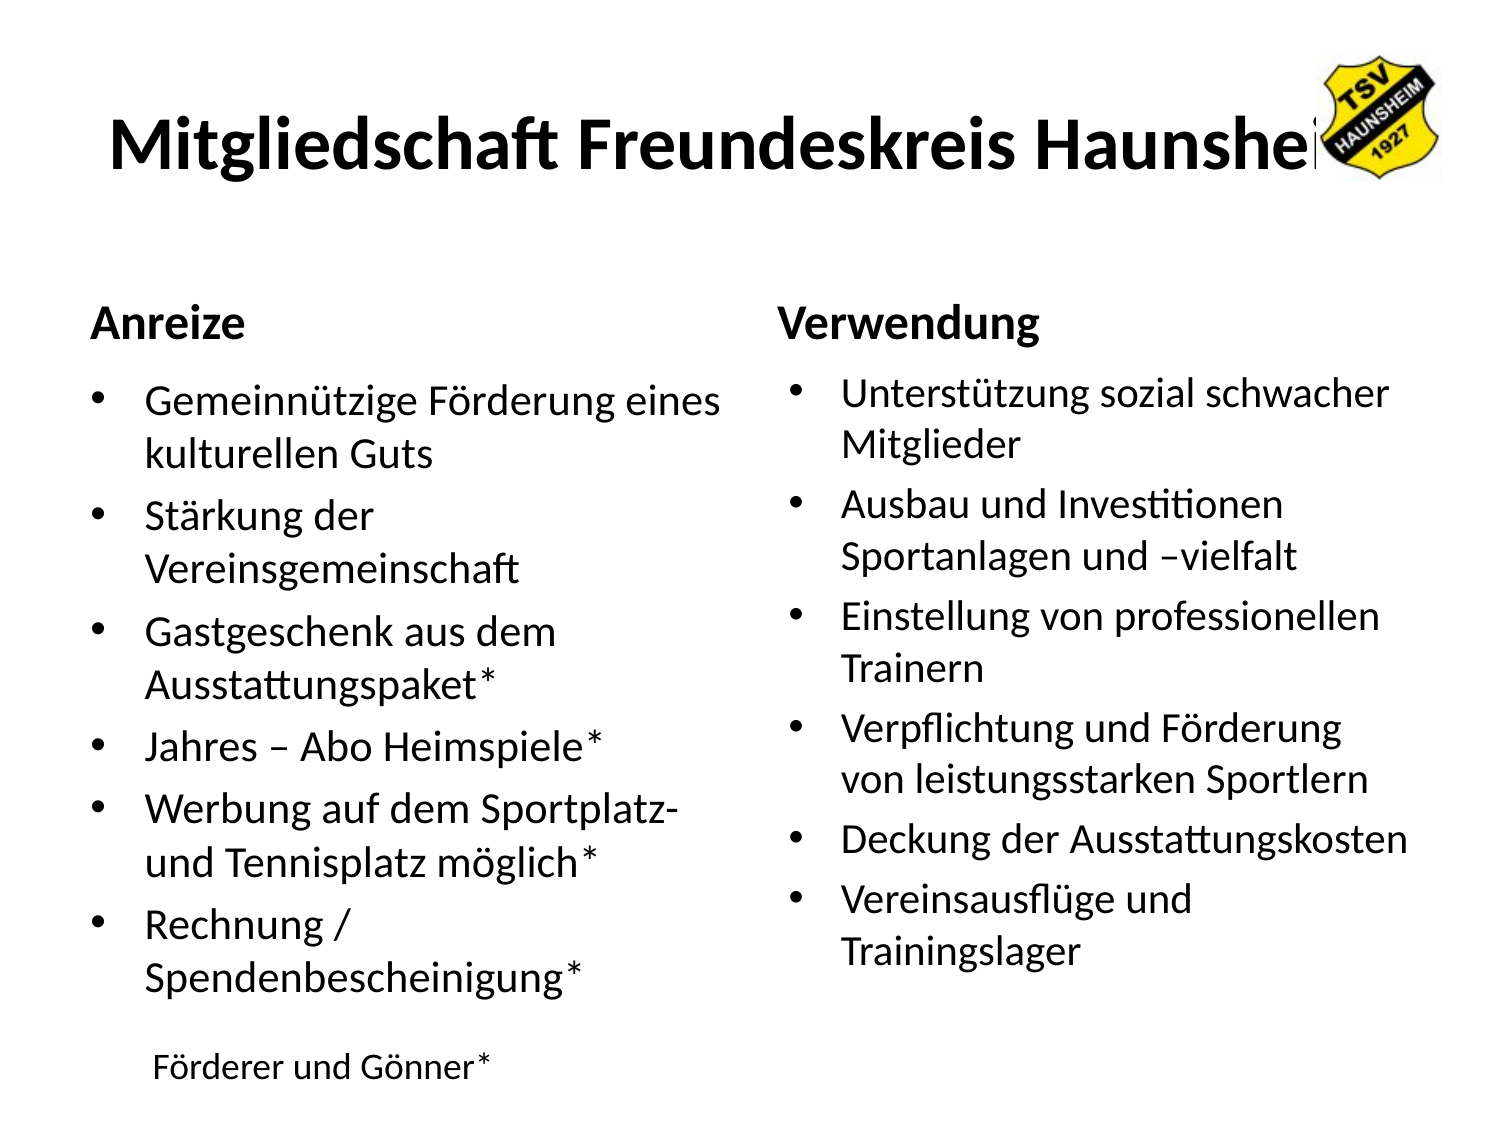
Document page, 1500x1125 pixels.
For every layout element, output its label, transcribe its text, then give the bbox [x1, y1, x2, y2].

picture [1316, 55, 1443, 182]
list Unterstützung sozial schwacher Mitglieder Ausbau und Investitionen Sportanlagen und –vielfalt Einstellung von professionellen Trainern Verpflichtung und Förderung von leistungsstarken Sportlern Deckung der Ausstattungskosten Vereinsausflüge und Trainingslager [773, 356, 1425, 1005]
list Verwendung [761, 251, 1425, 357]
list Anreize [75, 251, 738, 357]
list Gemeinnützige Förderung eines kulturellen Guts Stärkung der Vereinsgemeinschaft Gastgeschenk aus dem Ausstattungspaket* Jahres – Abo Heimspiele* Werbung auf dem Sportplatz- und Tennisplatz möglich* Rechnung / Spendenbescheinigung* [75, 363, 739, 1012]
title Mitgliedschaft Freundeskreis Haunsheim [75, 45, 1425, 233]
text_box Förderer und Gönner* [137, 1034, 510, 1095]
